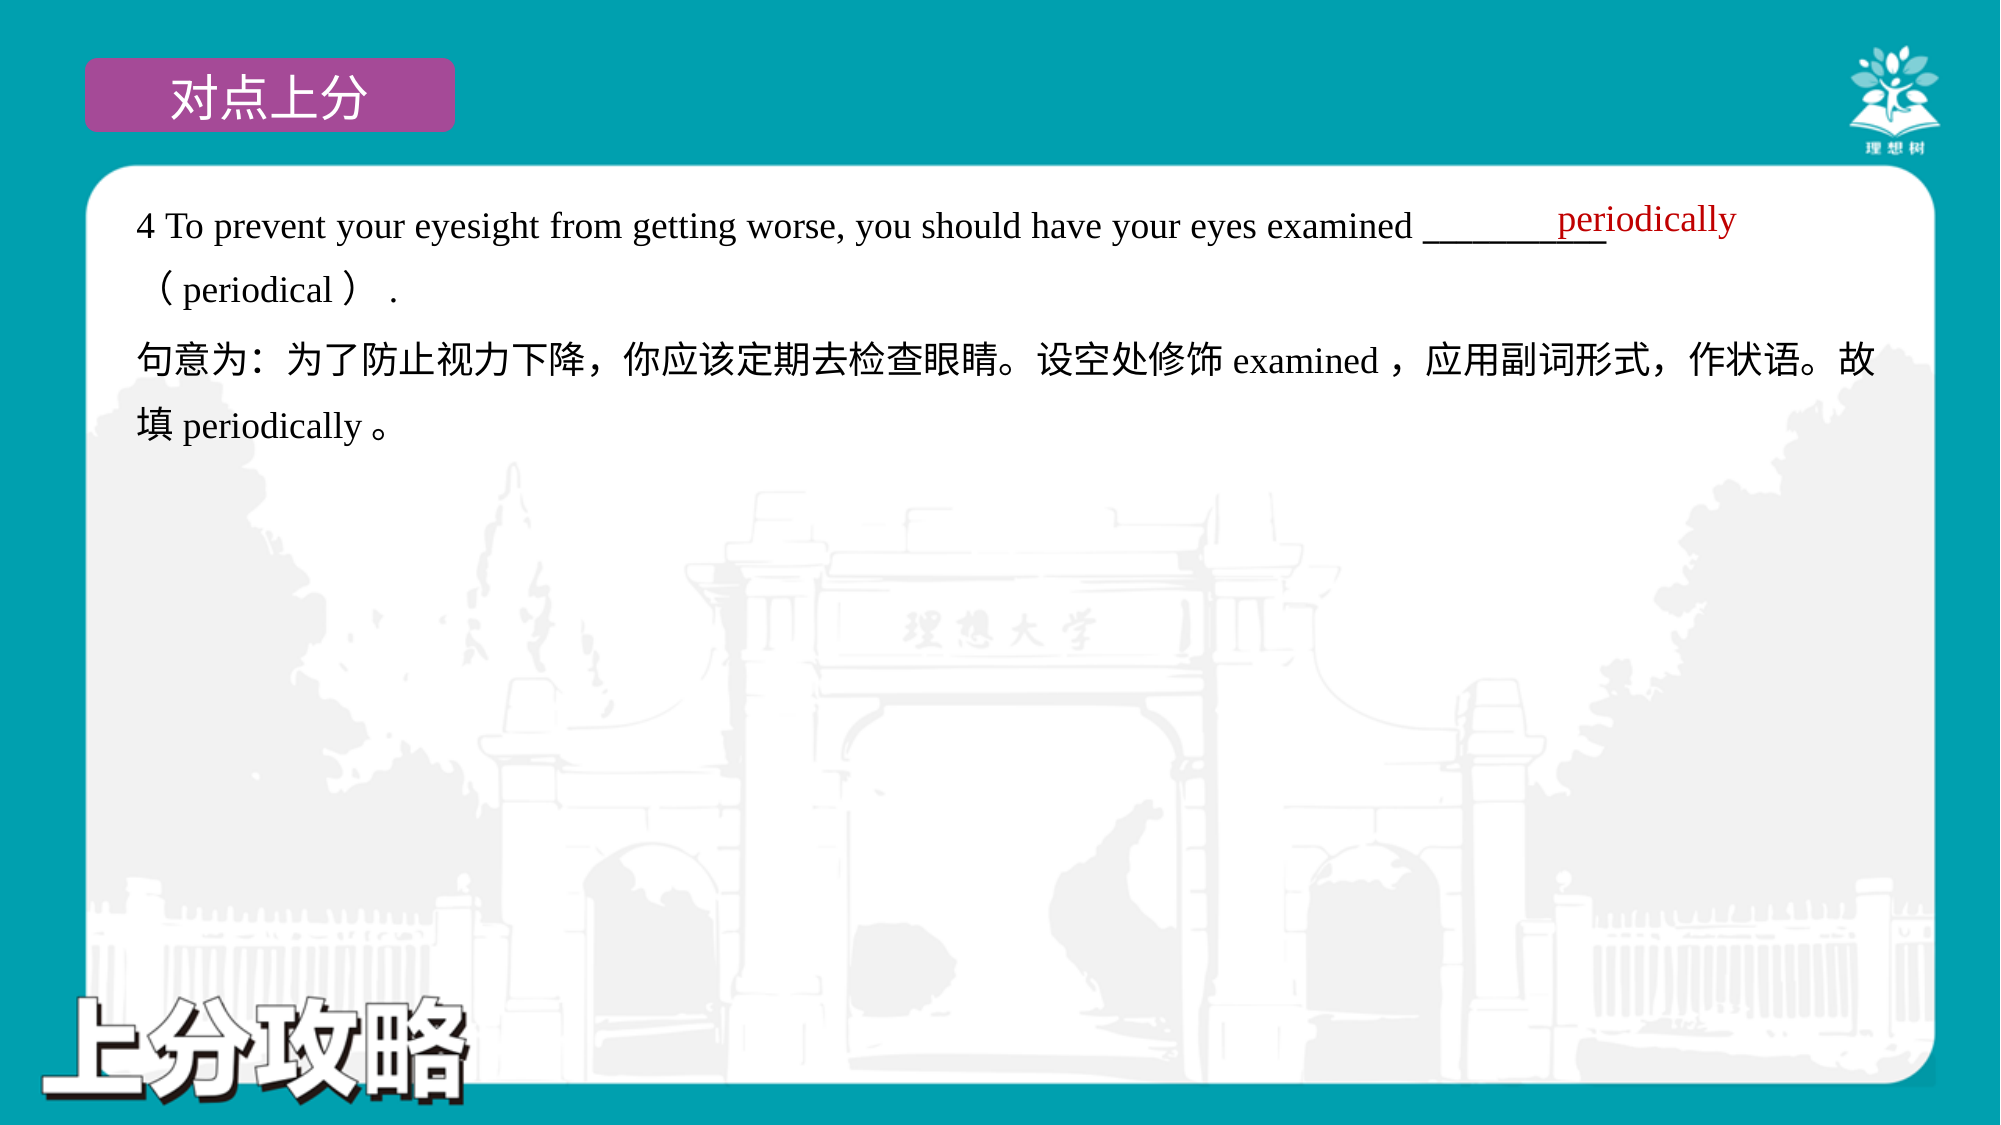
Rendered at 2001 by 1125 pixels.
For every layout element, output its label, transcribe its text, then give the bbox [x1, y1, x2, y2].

picture [0, 0, 2000, 1125]
text_box 4 To prevent your eyesight from getting worse, you should have your eyes examined ___________ （periodical）. [136, 176, 1865, 304]
text_box 句意为：为了防止视力下降，你应该定期去检查眼睛。设空处修饰examined，应用副词形式，作状语。故 填periodically。 [136, 312, 1865, 440]
text_box periodically [1544, 169, 1751, 232]
